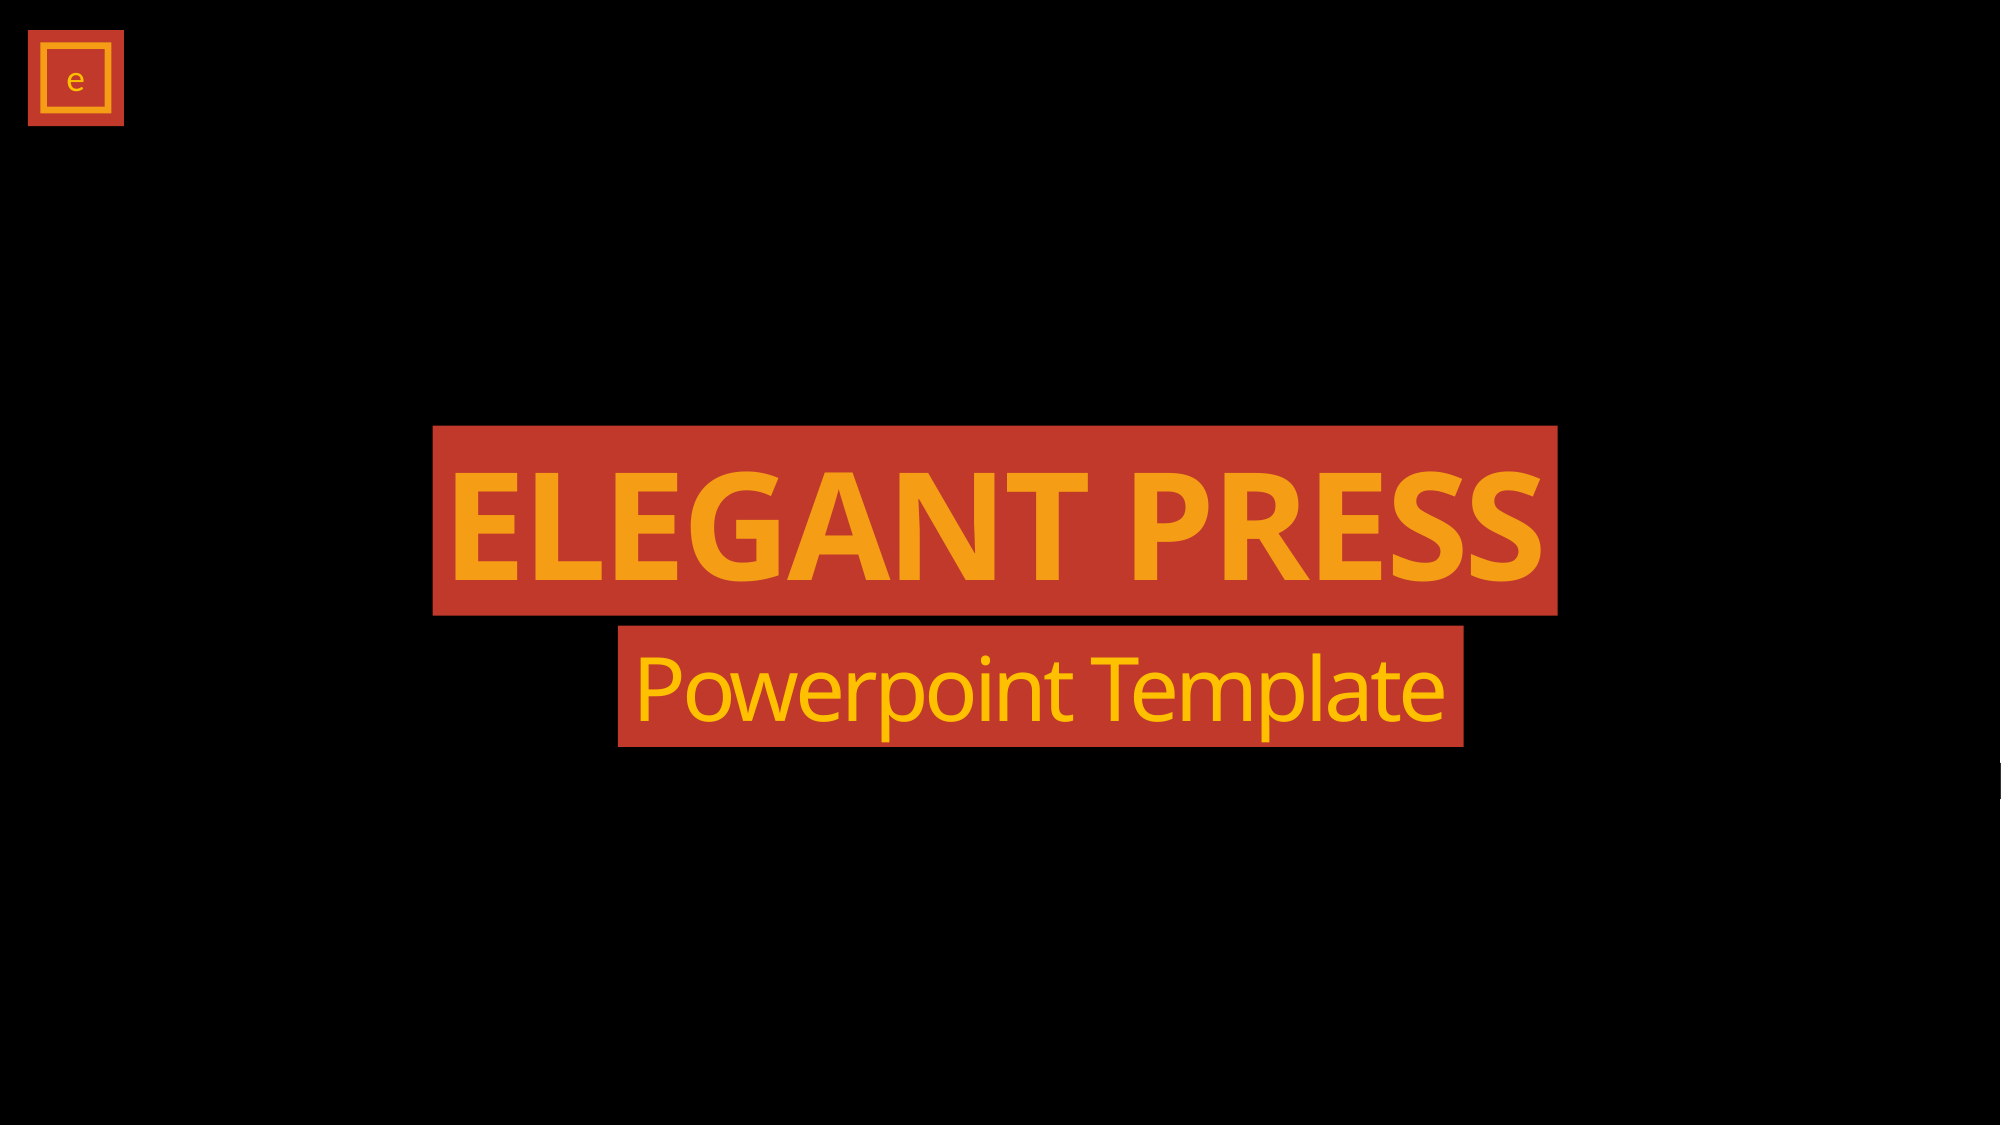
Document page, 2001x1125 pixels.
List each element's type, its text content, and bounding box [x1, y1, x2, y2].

text_box Powerpoint Template [617, 625, 1464, 747]
text_box ELEGANT PRESS [432, 425, 1558, 616]
